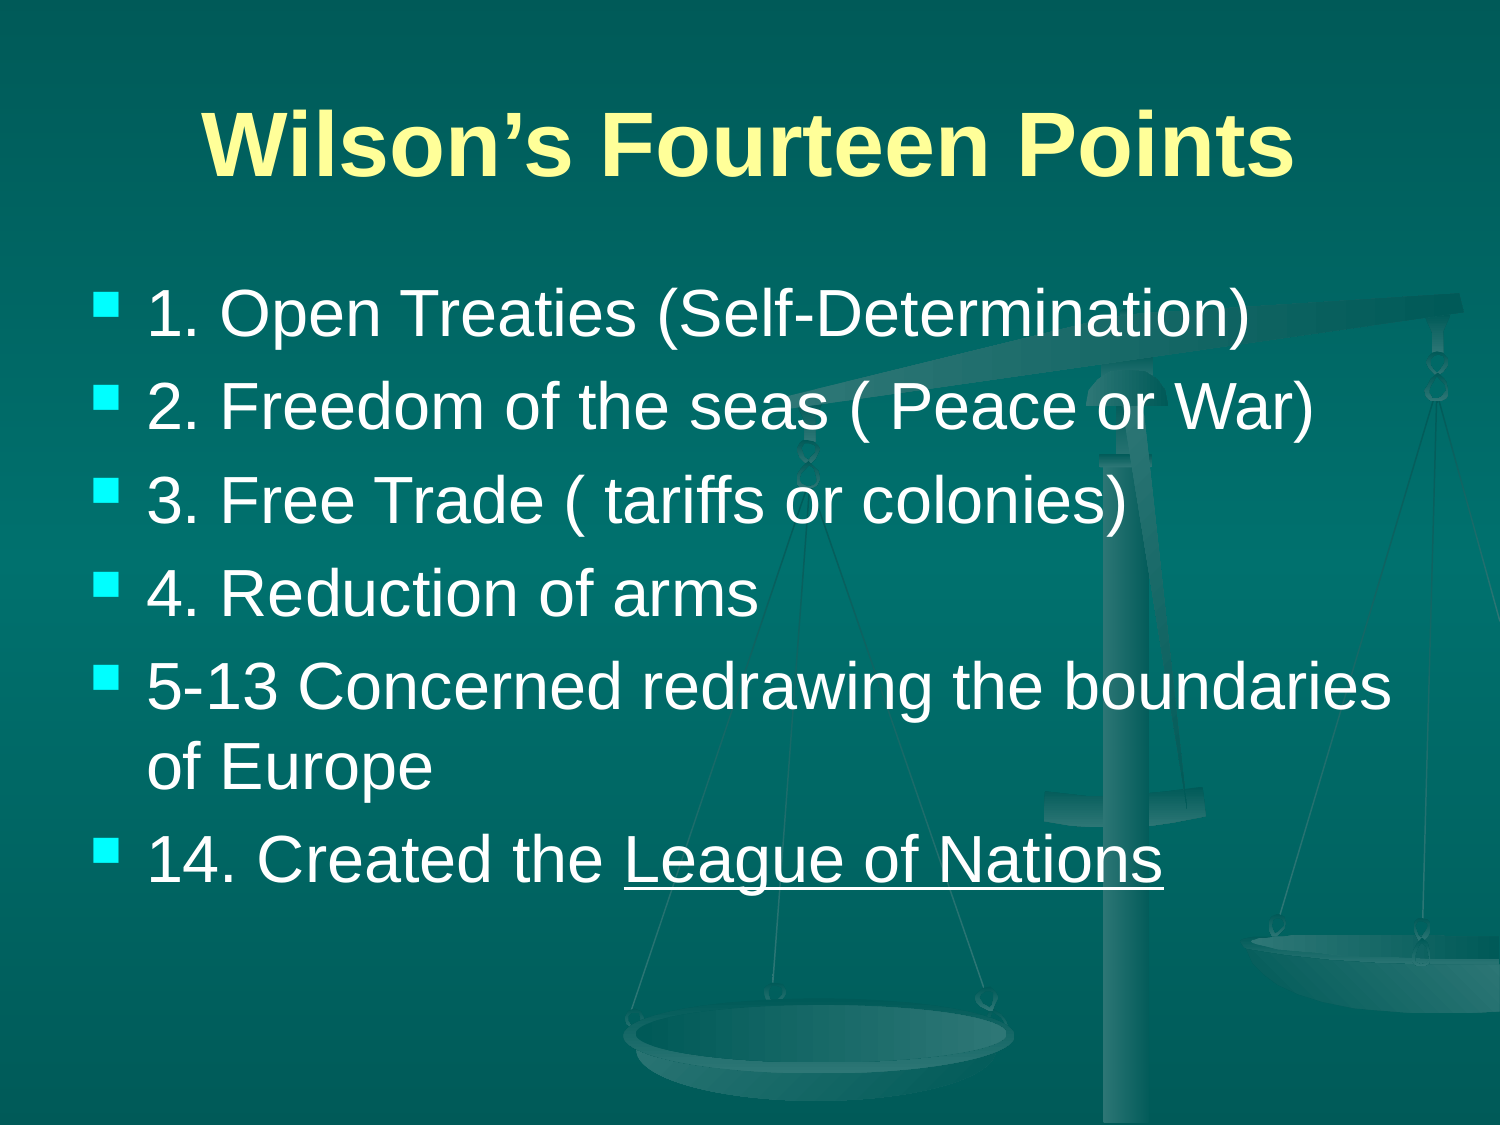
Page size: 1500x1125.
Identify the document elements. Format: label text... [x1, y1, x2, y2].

title Wilson’s Fourteen Points [74, 45, 1426, 234]
list 1. Open Treaties (Self-Determination) 2. Freedom of the seas ( Peace or War) 3. Free Trade ( tariffs or colonies) 4. Reduction of arms 5-13 Concerned redrawing the boundaries of Europe 14. Created the League of Nations [74, 262, 1426, 1006]
